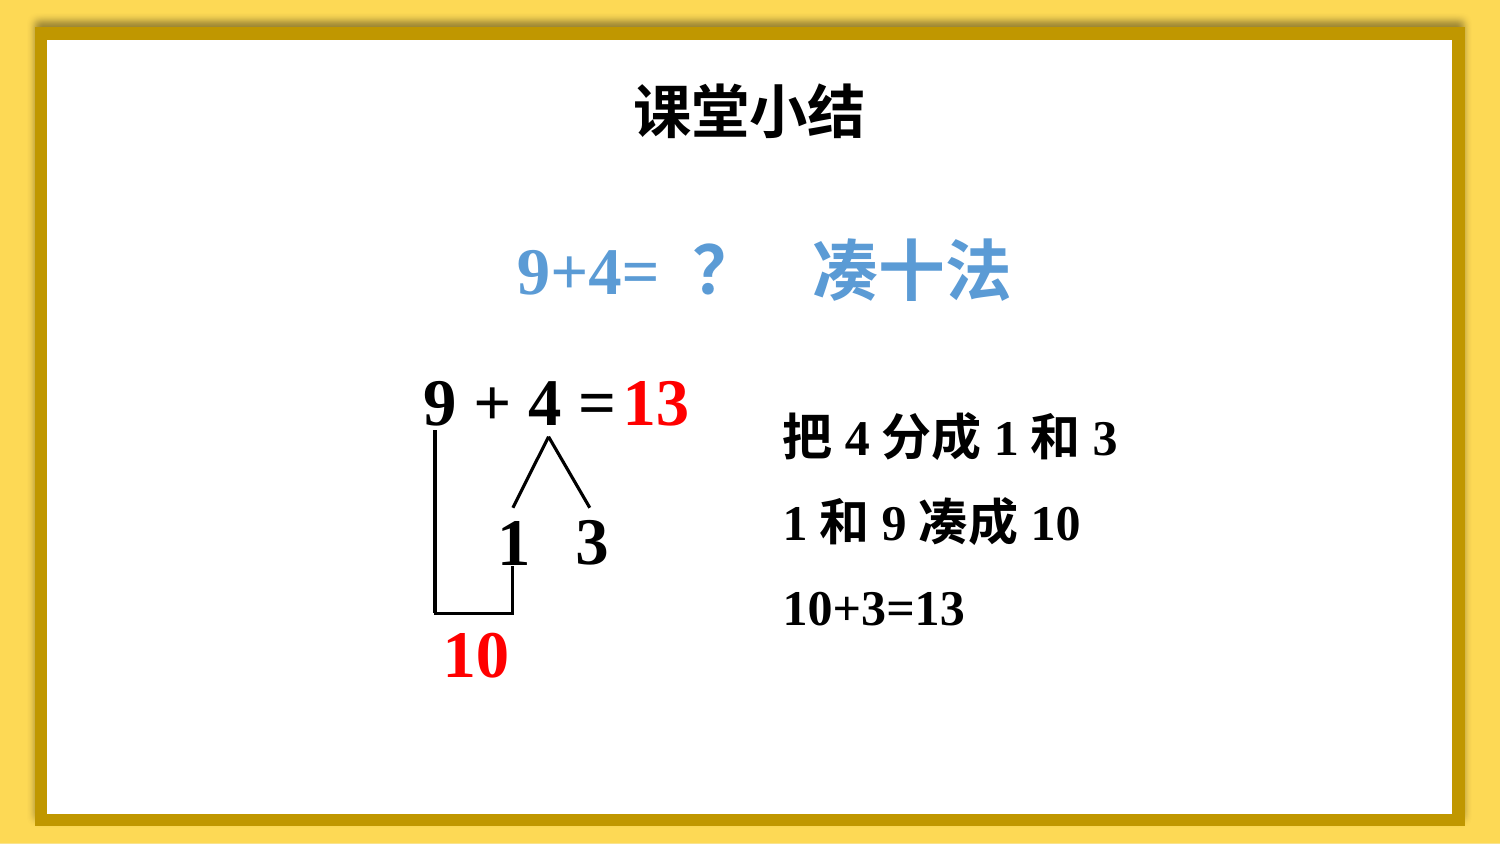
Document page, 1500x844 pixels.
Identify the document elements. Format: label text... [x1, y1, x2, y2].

text_box 把4分成1和3 1和9凑成10 10+3=13 [767, 398, 1133, 703]
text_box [407, 350, 705, 700]
text_box 课堂小结 [618, 67, 881, 153]
text_box 凑十法 [797, 221, 1130, 316]
text_box 9+4= ？ [502, 221, 774, 316]
